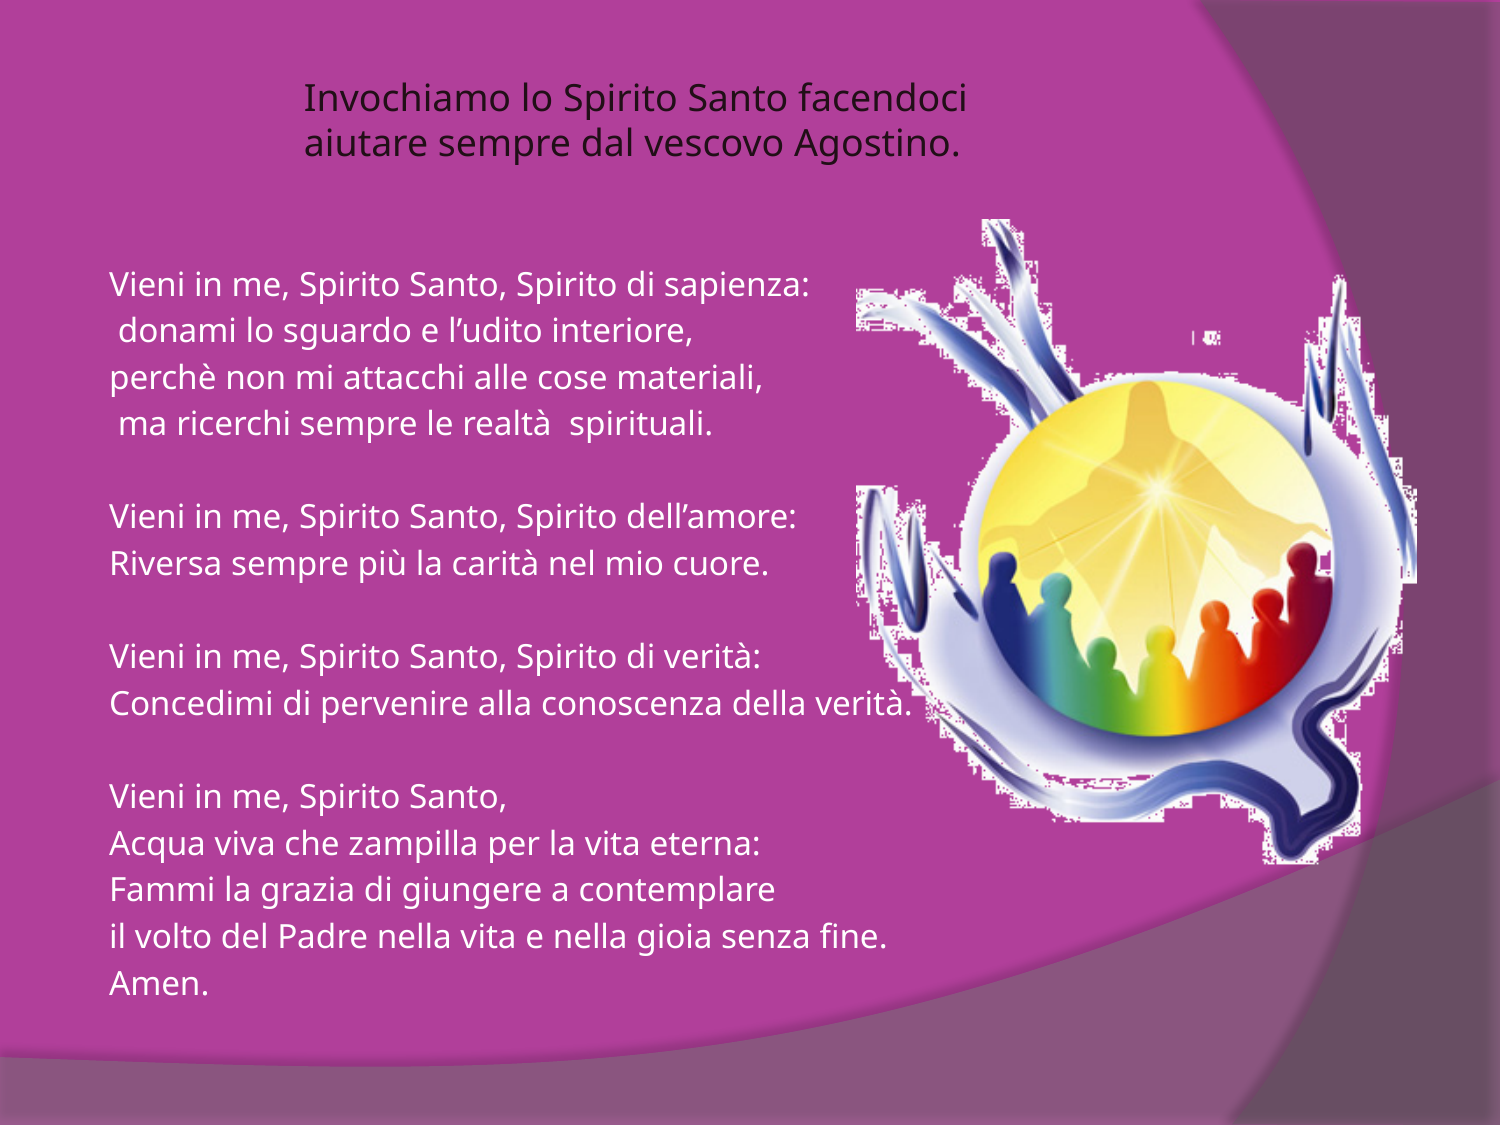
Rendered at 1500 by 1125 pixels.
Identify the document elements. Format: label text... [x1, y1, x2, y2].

list Vieni in me, Spirito Santo, Spirito di sapienza: donami lo sguardo e l’udito interiore, perchè non mi attacchi alle cose materiali, ma ricerchi sempre le realtà spirituali. Vieni in me, Spirito Santo, Spirito dell’amore: Riversa sempre più la carità nel mio cuore. Vieni in me, Spirito Santo, Spirito di verità: Concedimi di pervenire alla conoscenza della verità. Vieni in me, Spirito Santo, Acqua viva che zampilla per la vita eterna: Fammi la grazia di giungere a contemplare il volto del Padre nella vita e nella gioia senza fine. Amen. [88, 255, 1439, 998]
text_box Invochiamo lo Spirito Santo facendoci aiutare sempre dal vescovo Agostino. [289, 66, 1040, 172]
picture [856, 219, 1417, 870]
